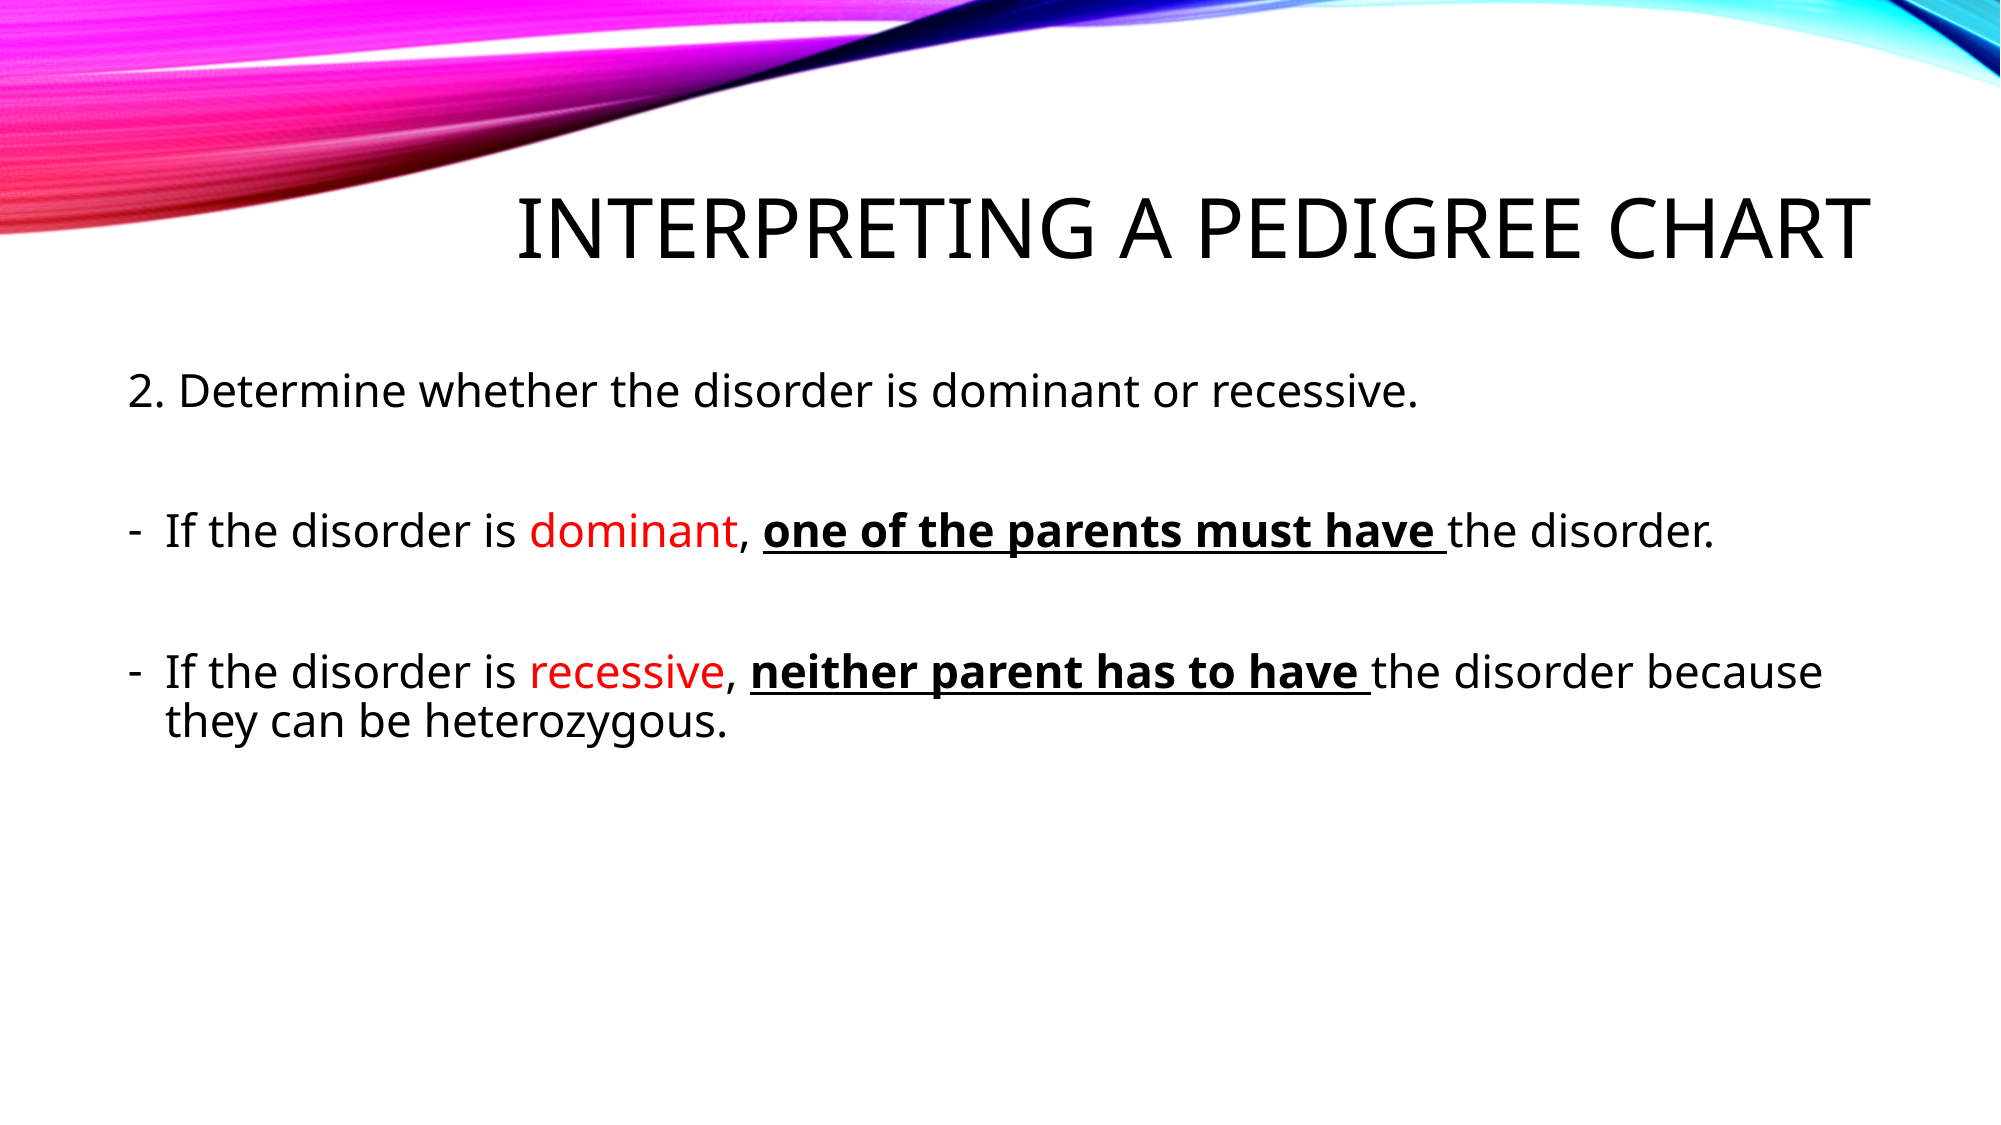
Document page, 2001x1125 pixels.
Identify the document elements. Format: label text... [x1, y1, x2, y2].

picture [0, 0, 2000, 237]
list 2. Determine whether the disorder is dominant or recessive. If the disorder is dominant, one of the parents must have the disorder. If the disorder is recessive, neither parent has to have the disorder because they can be heterozygous. [112, 360, 1888, 1021]
picture [1890, 0, 2000, 75]
title Interpreting a pedigree chart [474, 125, 1888, 338]
picture [1910, 0, 2000, 45]
